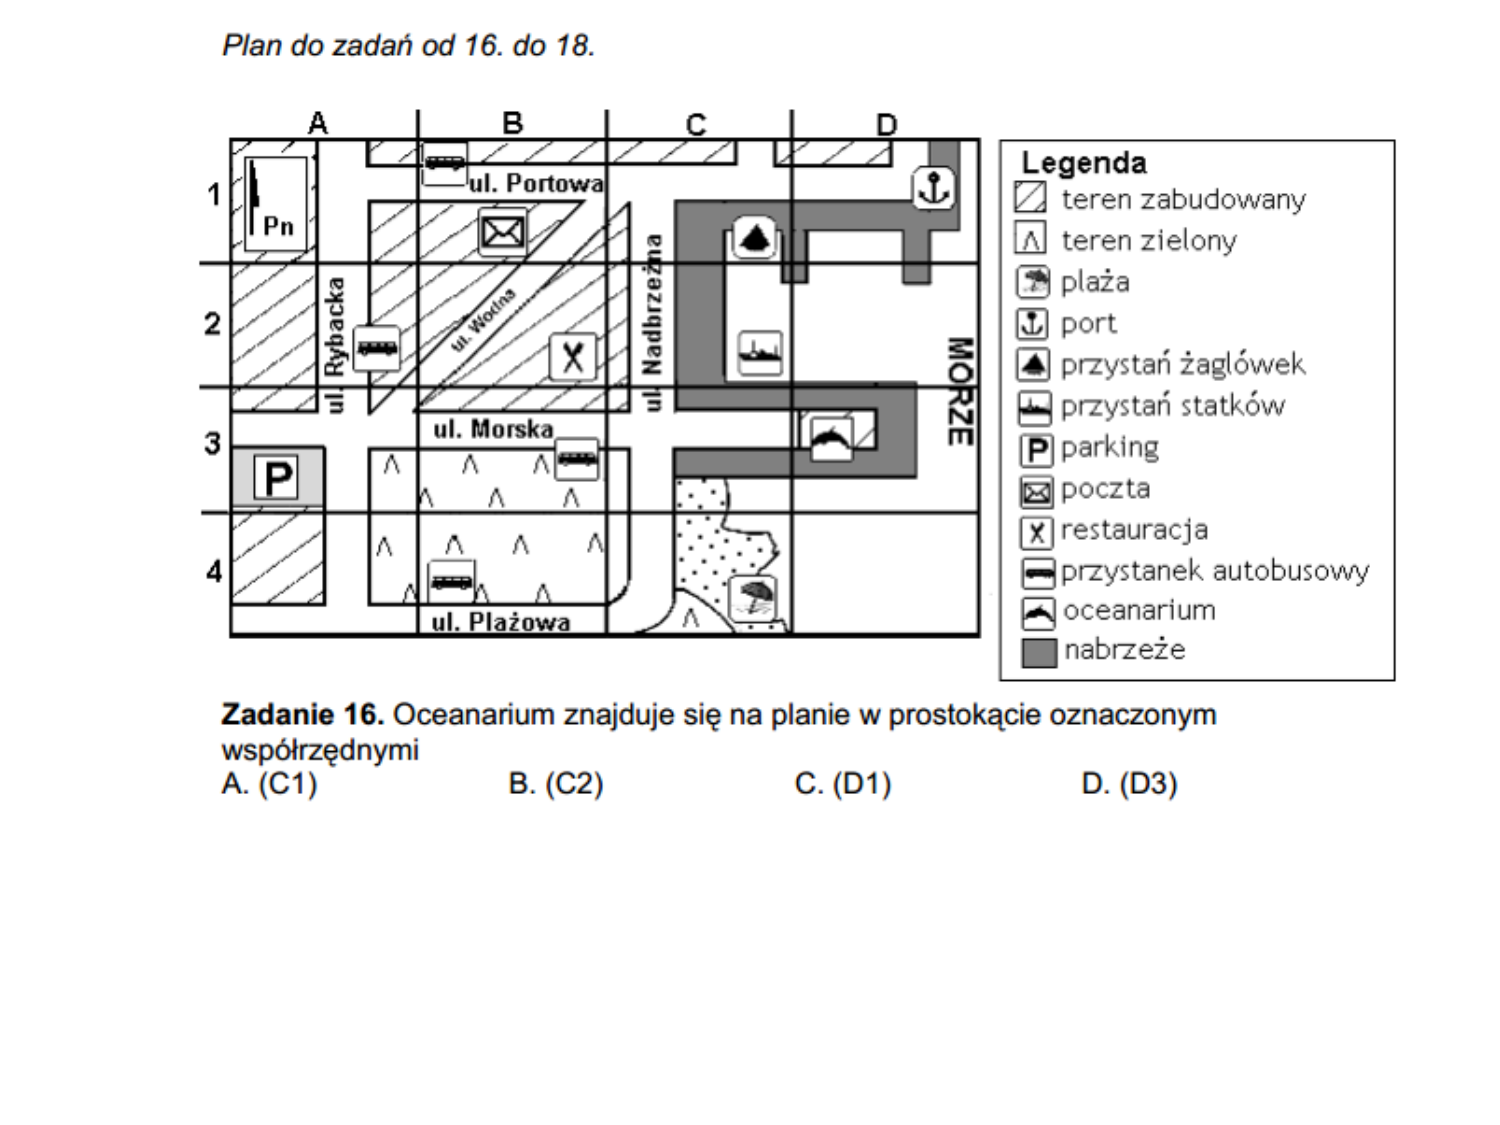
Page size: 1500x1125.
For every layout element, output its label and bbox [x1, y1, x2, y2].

picture [182, 11, 1411, 822]
